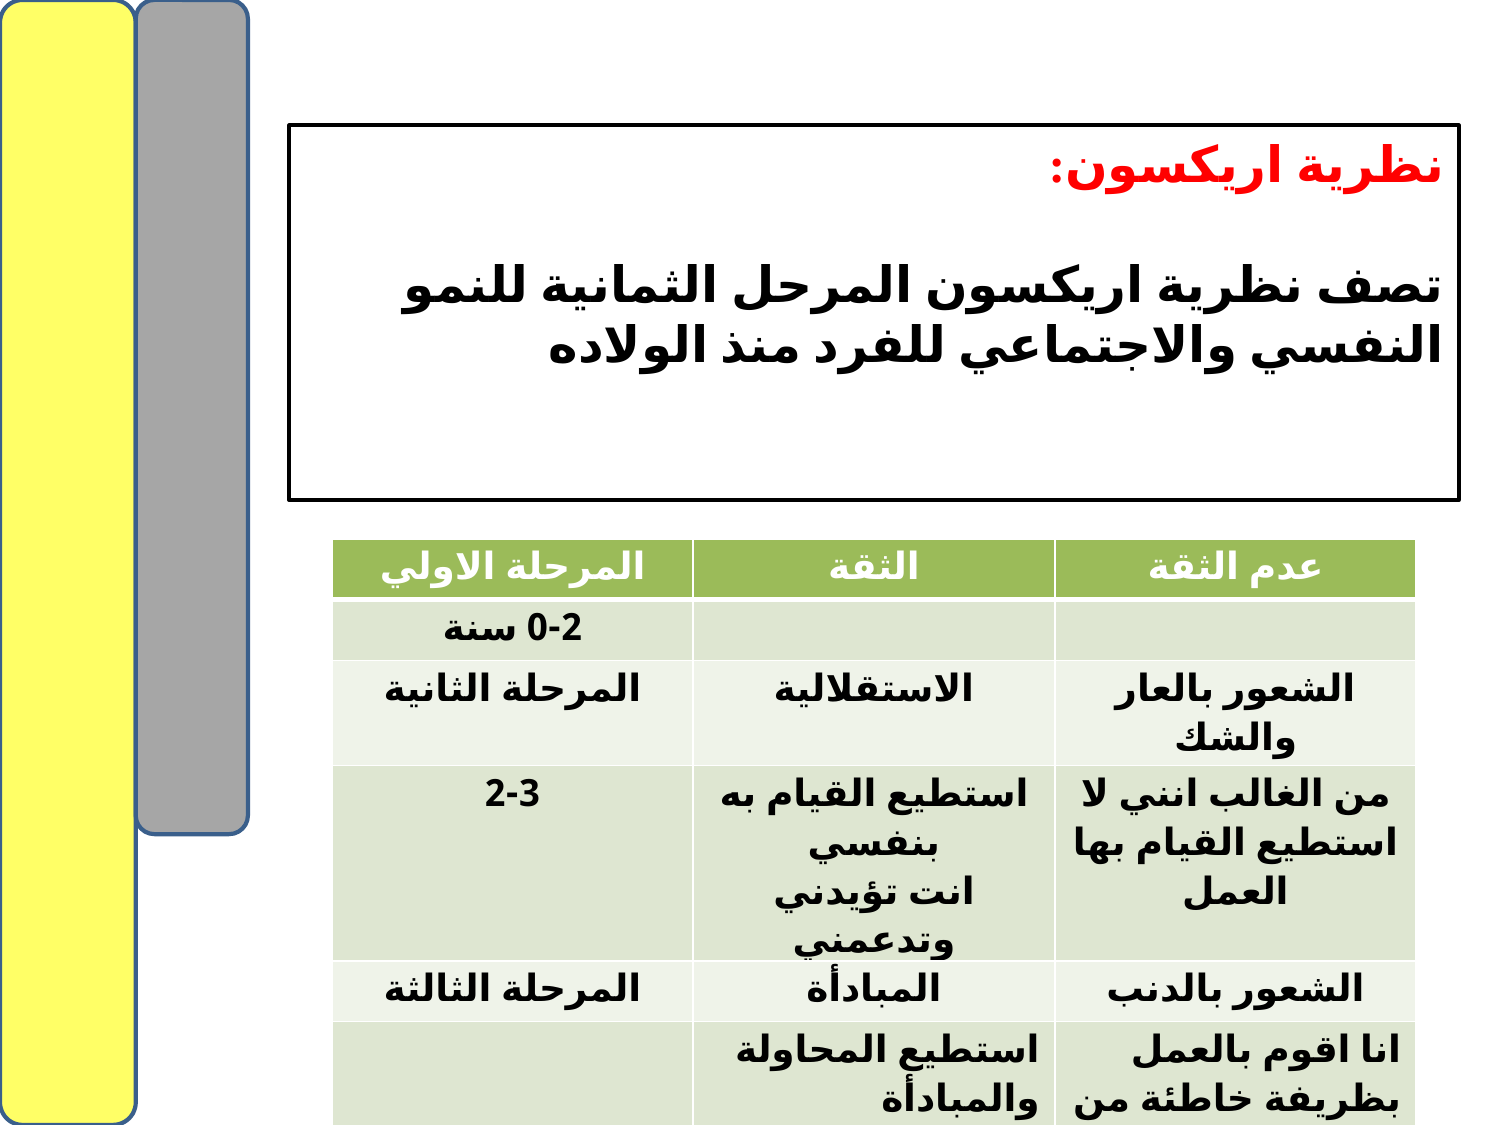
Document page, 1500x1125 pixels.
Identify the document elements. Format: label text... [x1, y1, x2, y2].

table_cell من الغالب انني لا استطيع القيام بها العمل [1056, 766, 1415, 960]
table_header المرحلة الاولي [333, 540, 692, 597]
table_cell انا اقوم بالعمل بظريفة خاطئة من الافضل ان لا تحاول [1056, 1022, 1415, 1125]
text_box نظرية اريكسون: تصف نظرية اريكسون المرحل الثمانية للنمو النفسي والاجتماعي للفرد منذ الولاده [287, 123, 1461, 502]
table_cell الاستقلالية [694, 661, 1054, 765]
table_cell 2-3 [333, 766, 692, 960]
table_header عدم الثقة [1056, 540, 1415, 597]
text_box [133, 0, 251, 837]
table_cell المبادأة [694, 962, 1054, 1021]
table_cell المرحلة الثالثة [333, 962, 692, 1021]
table_cell [333, 1022, 692, 1125]
table_cell [1056, 602, 1415, 660]
table_cell 0-2 سنة [333, 602, 692, 660]
table_cell استطيع القيام به بنفسي انت تؤيدني وتدعمني [694, 766, 1054, 960]
table_cell [694, 602, 1054, 660]
table_header الثقة [694, 540, 1054, 597]
table_cell المرحلة الثانية [333, 661, 692, 765]
table_cell استطيع المحاولة والمبادأة [694, 1022, 1054, 1125]
table_cell الشعور بالدنب [1056, 962, 1415, 1021]
table_cell الشعور بالعار والشك [1056, 661, 1415, 765]
text_box [0, 0, 138, 1125]
